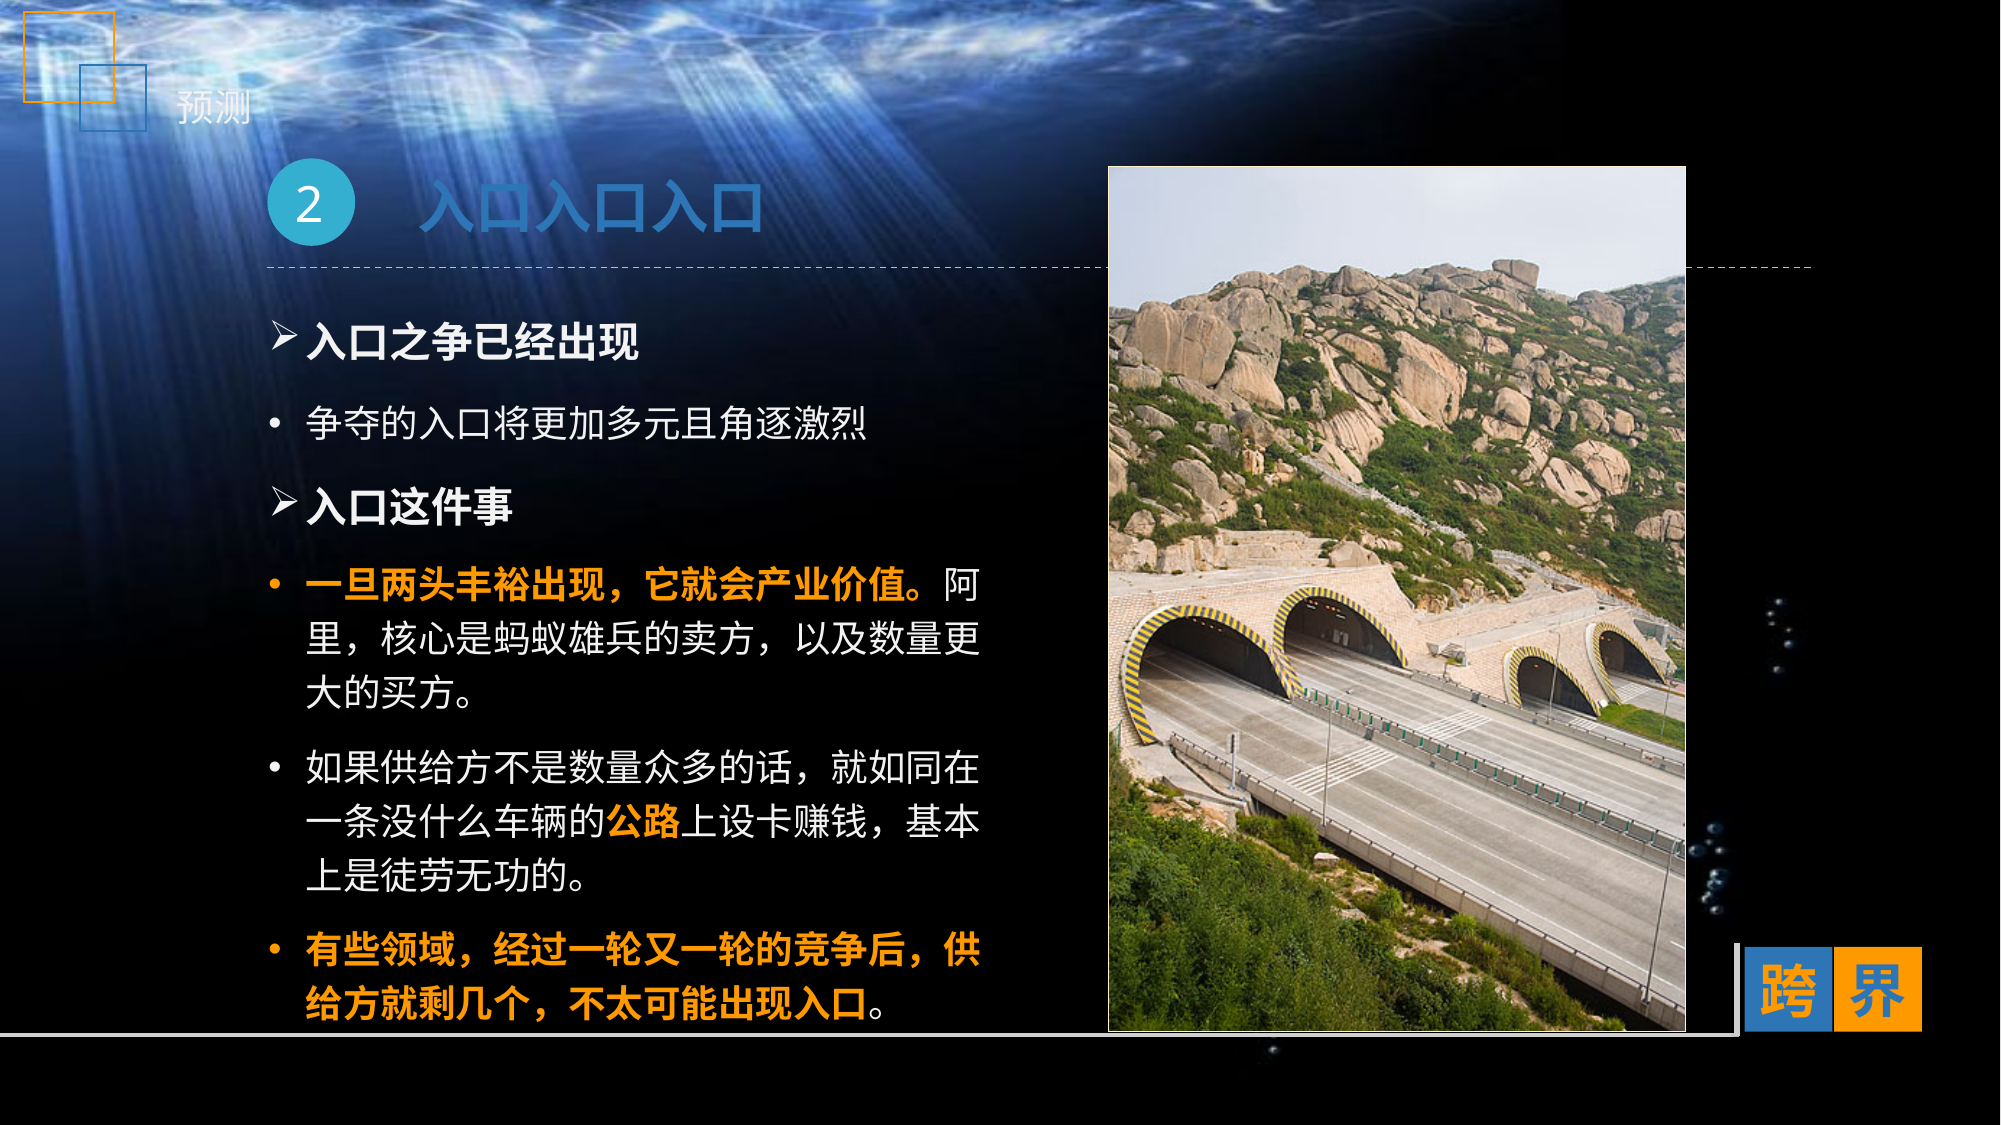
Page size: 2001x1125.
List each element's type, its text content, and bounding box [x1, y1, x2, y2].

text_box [267, 158, 1815, 250]
text_box 入口之争已经出现 争夺的入口将更加多元且角逐激烈 入口这件事 一旦两头丰裕出现，它就会产业价值。阿里，核心是蚂蚁雄兵的卖方，以及数量更大的买方。 如果供给方不是数量众多的话，就如同在一条没什么车辆的公路上设卡赚钱，基本上是徒劳无功的。 有些领域，经过一轮又一轮的竞争后，供给方就剩几个，不太可能出现入口。 [253, 293, 1000, 903]
picture [0, 0, 2001, 1125]
text_box 预测 [161, 76, 267, 137]
